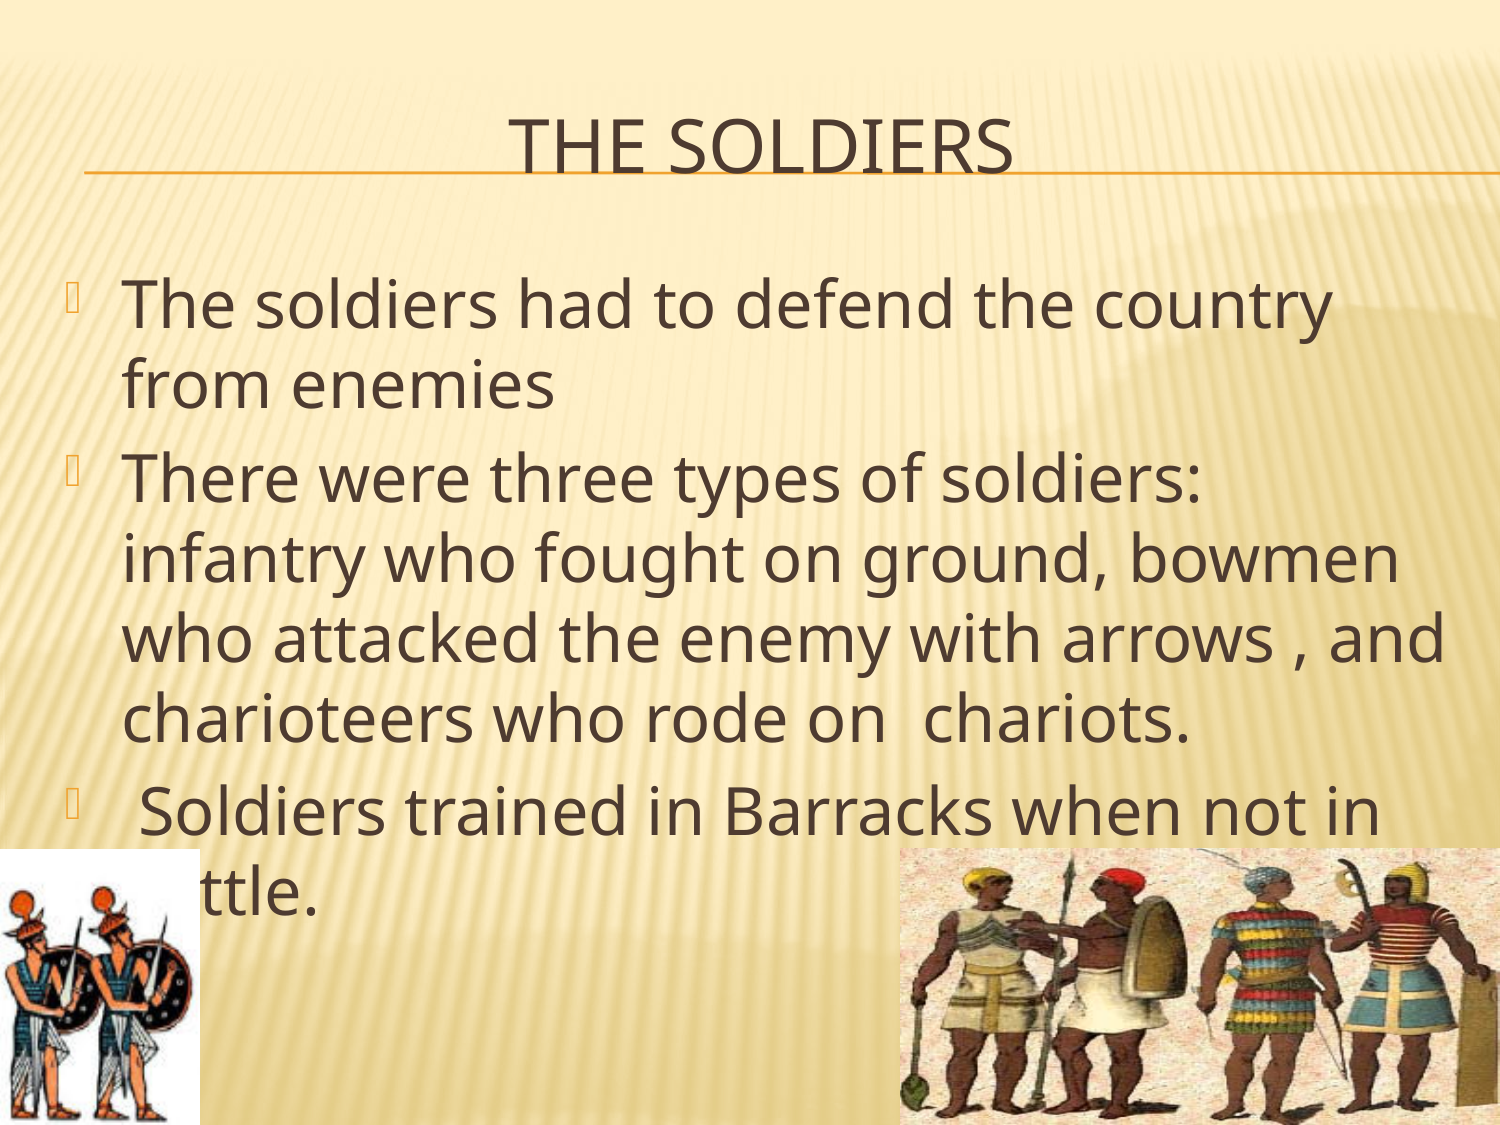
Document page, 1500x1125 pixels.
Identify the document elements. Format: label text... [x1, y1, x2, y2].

list The soldiers had to defend the country from enemies There were three types of soldiers: infantry who fought on ground, bowmen who attacked the enemy with arrows , and charioteers who rode on chariots. Soldiers trained in Barracks when not in battle. [50, 254, 1475, 998]
title The soldiers [50, 75, 1475, 213]
picture [0, 849, 201, 1125]
picture [899, 848, 1500, 1125]
